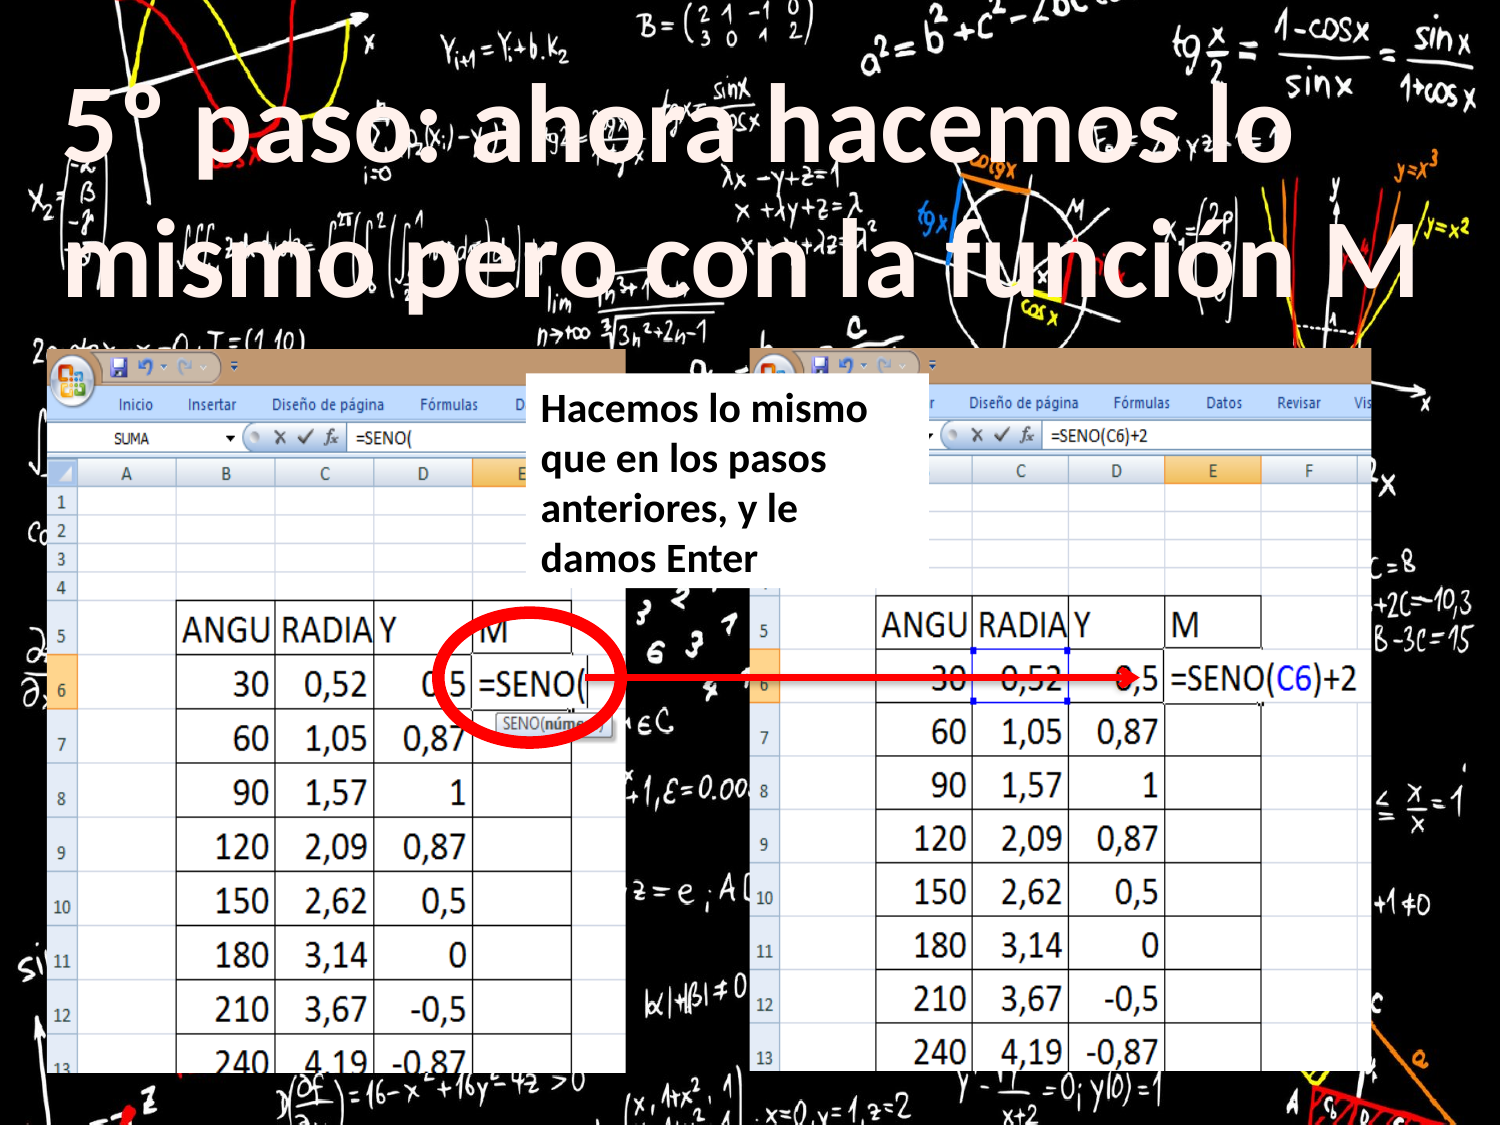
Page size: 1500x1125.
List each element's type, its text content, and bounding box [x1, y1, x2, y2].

picture [0, 0, 1500, 1125]
text_box 5º paso: ahora hacemos lo mismo pero con la función M [46, 42, 1453, 328]
text_box Hacemos lo mismo que en los pasos anteriores, y le damos Enter [630, 373, 744, 589]
